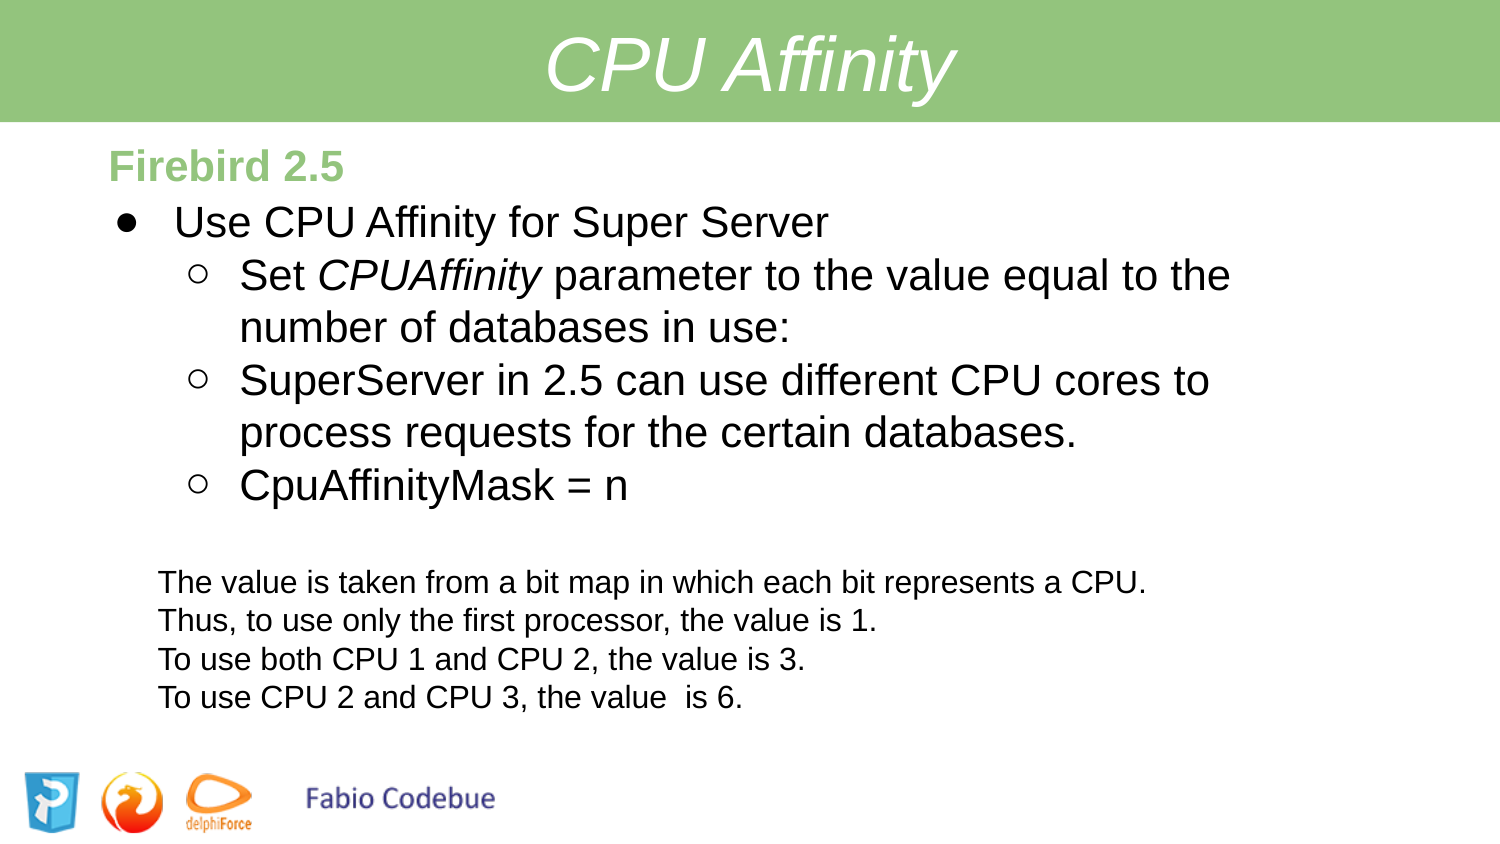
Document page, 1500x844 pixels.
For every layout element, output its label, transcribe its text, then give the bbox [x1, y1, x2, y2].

picture [0, 123, 1500, 844]
list Firebird 2.5 Use CPU Affinity for Super Server Set CPUAffinity parameter to the value equal to the number of databases in use: SuperServer in 2.5 can use different CPU cores to process requests for the certain databases. CpuAffinityMask = n The value is taken from a bit map in which each bit represents a CPU. Thus, to use only the first processor, the value is 1. To use both CPU 1 and CPU 2, the value is 3. To use CPU 2 and CPU 3, the value is 6. [93, 123, 1387, 738]
text_box CPU Affinity [0, 0, 1500, 123]
